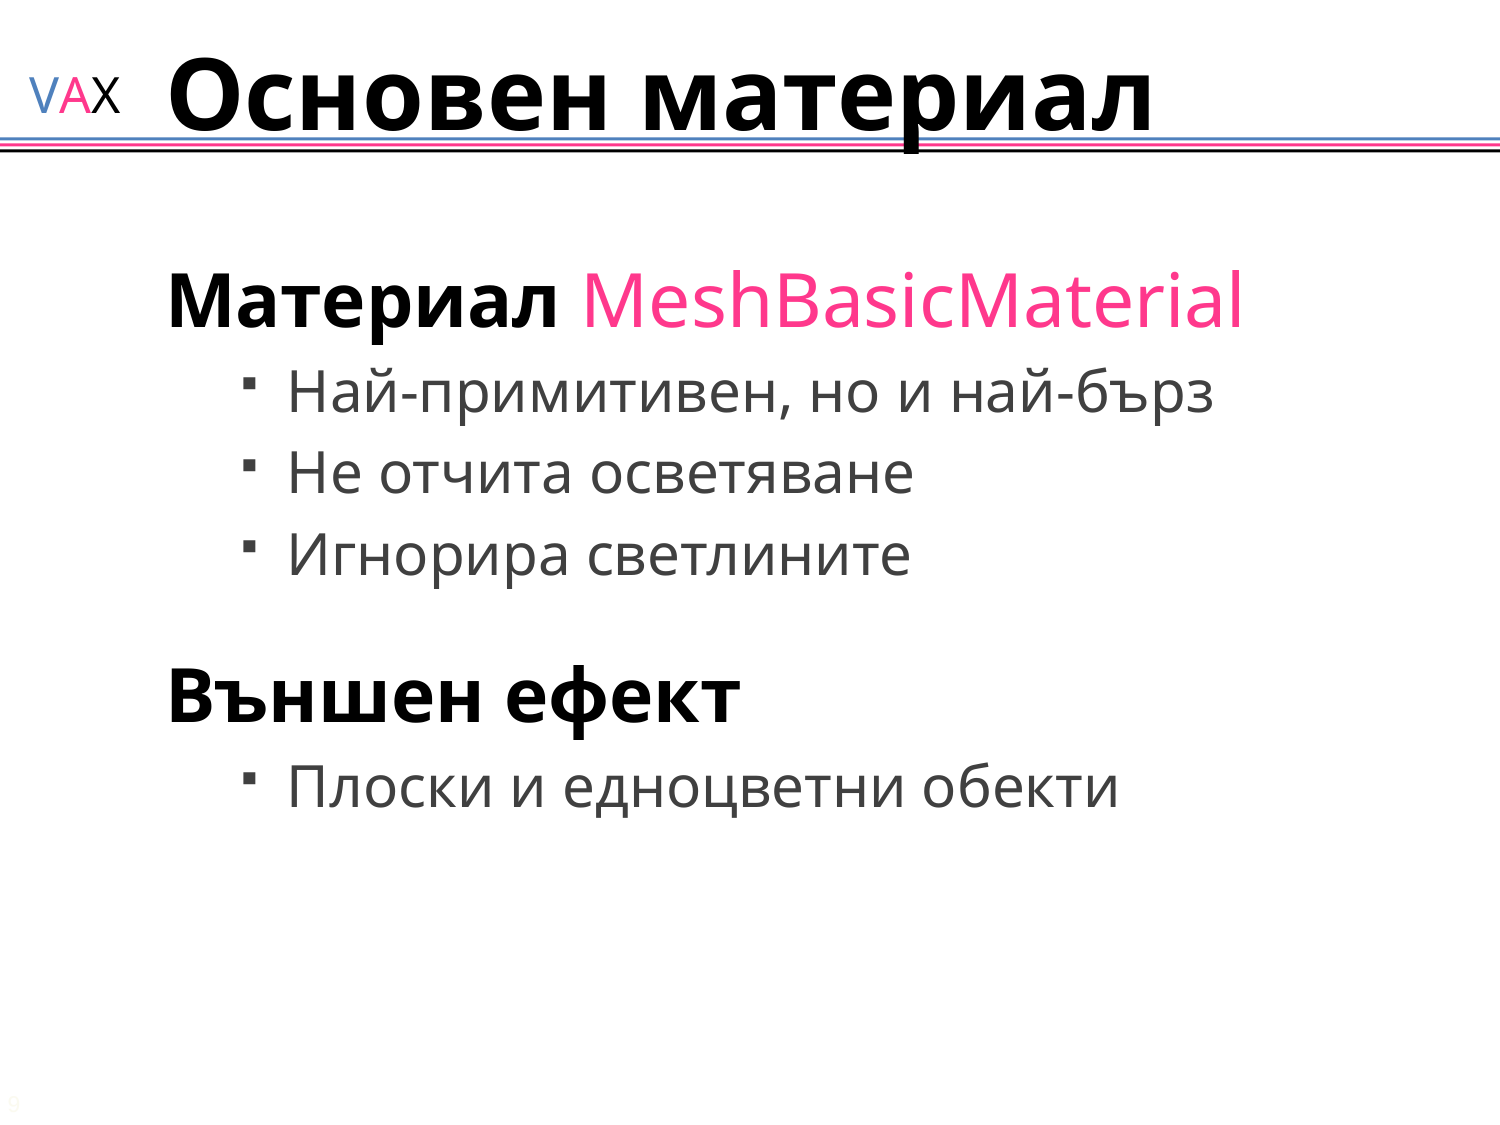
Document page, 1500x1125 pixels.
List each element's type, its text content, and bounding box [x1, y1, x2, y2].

title Основен материал [0, 37, 1500, 144]
list Материал MeshBasicMaterial Най-примитивен, но и най-бърз Не отчита осветяване Игнорира светлините Външен ефект Плоски и едноцветни обекти [150, 200, 1488, 1113]
